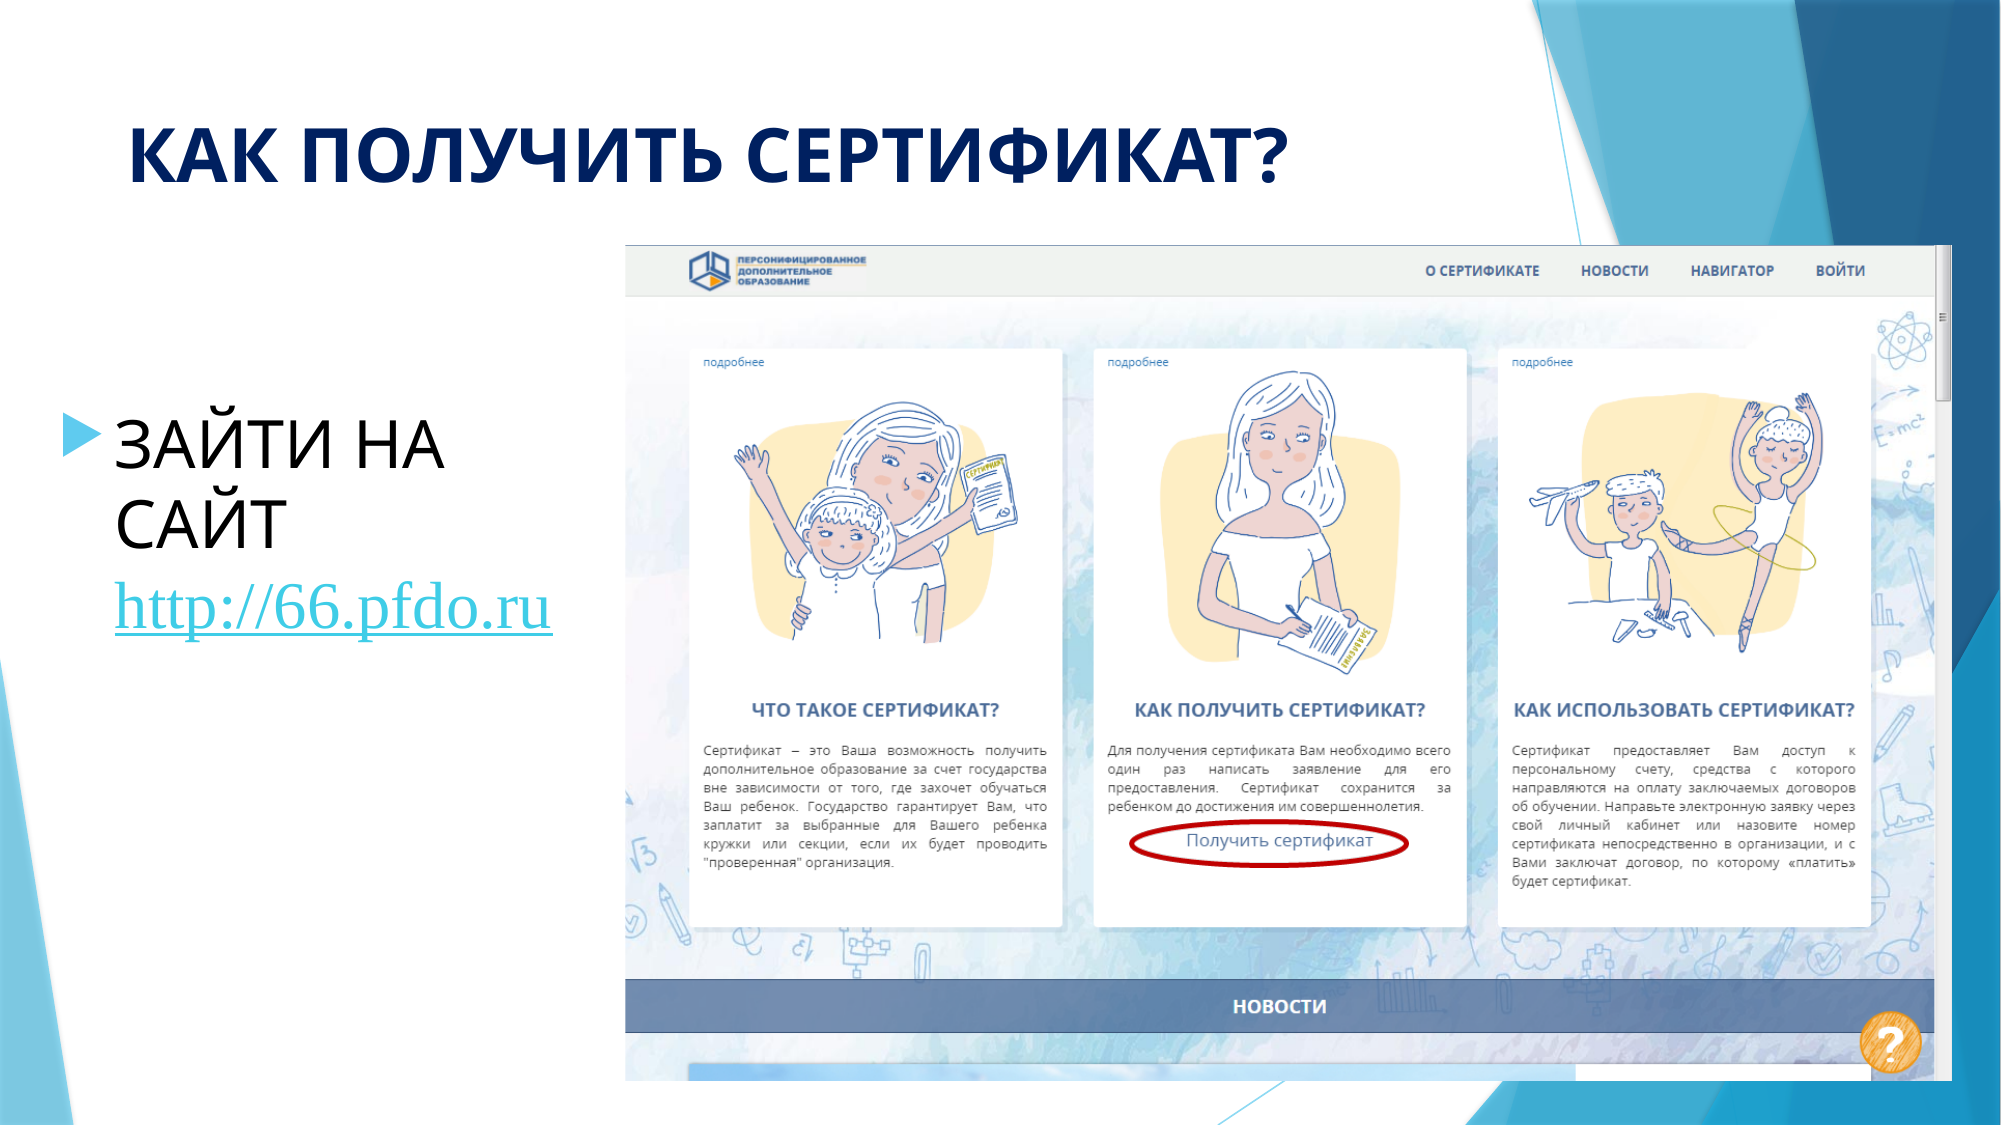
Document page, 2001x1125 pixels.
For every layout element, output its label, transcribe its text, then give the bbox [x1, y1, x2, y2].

picture [624, 244, 1953, 1081]
title КАК ПОЛУЧИТЬ СЕРТИФИКАТ? [111, 99, 1522, 317]
list ЗАЙТИ НА САЙТ http://66.pfdo.ru [43, 394, 577, 1031]
